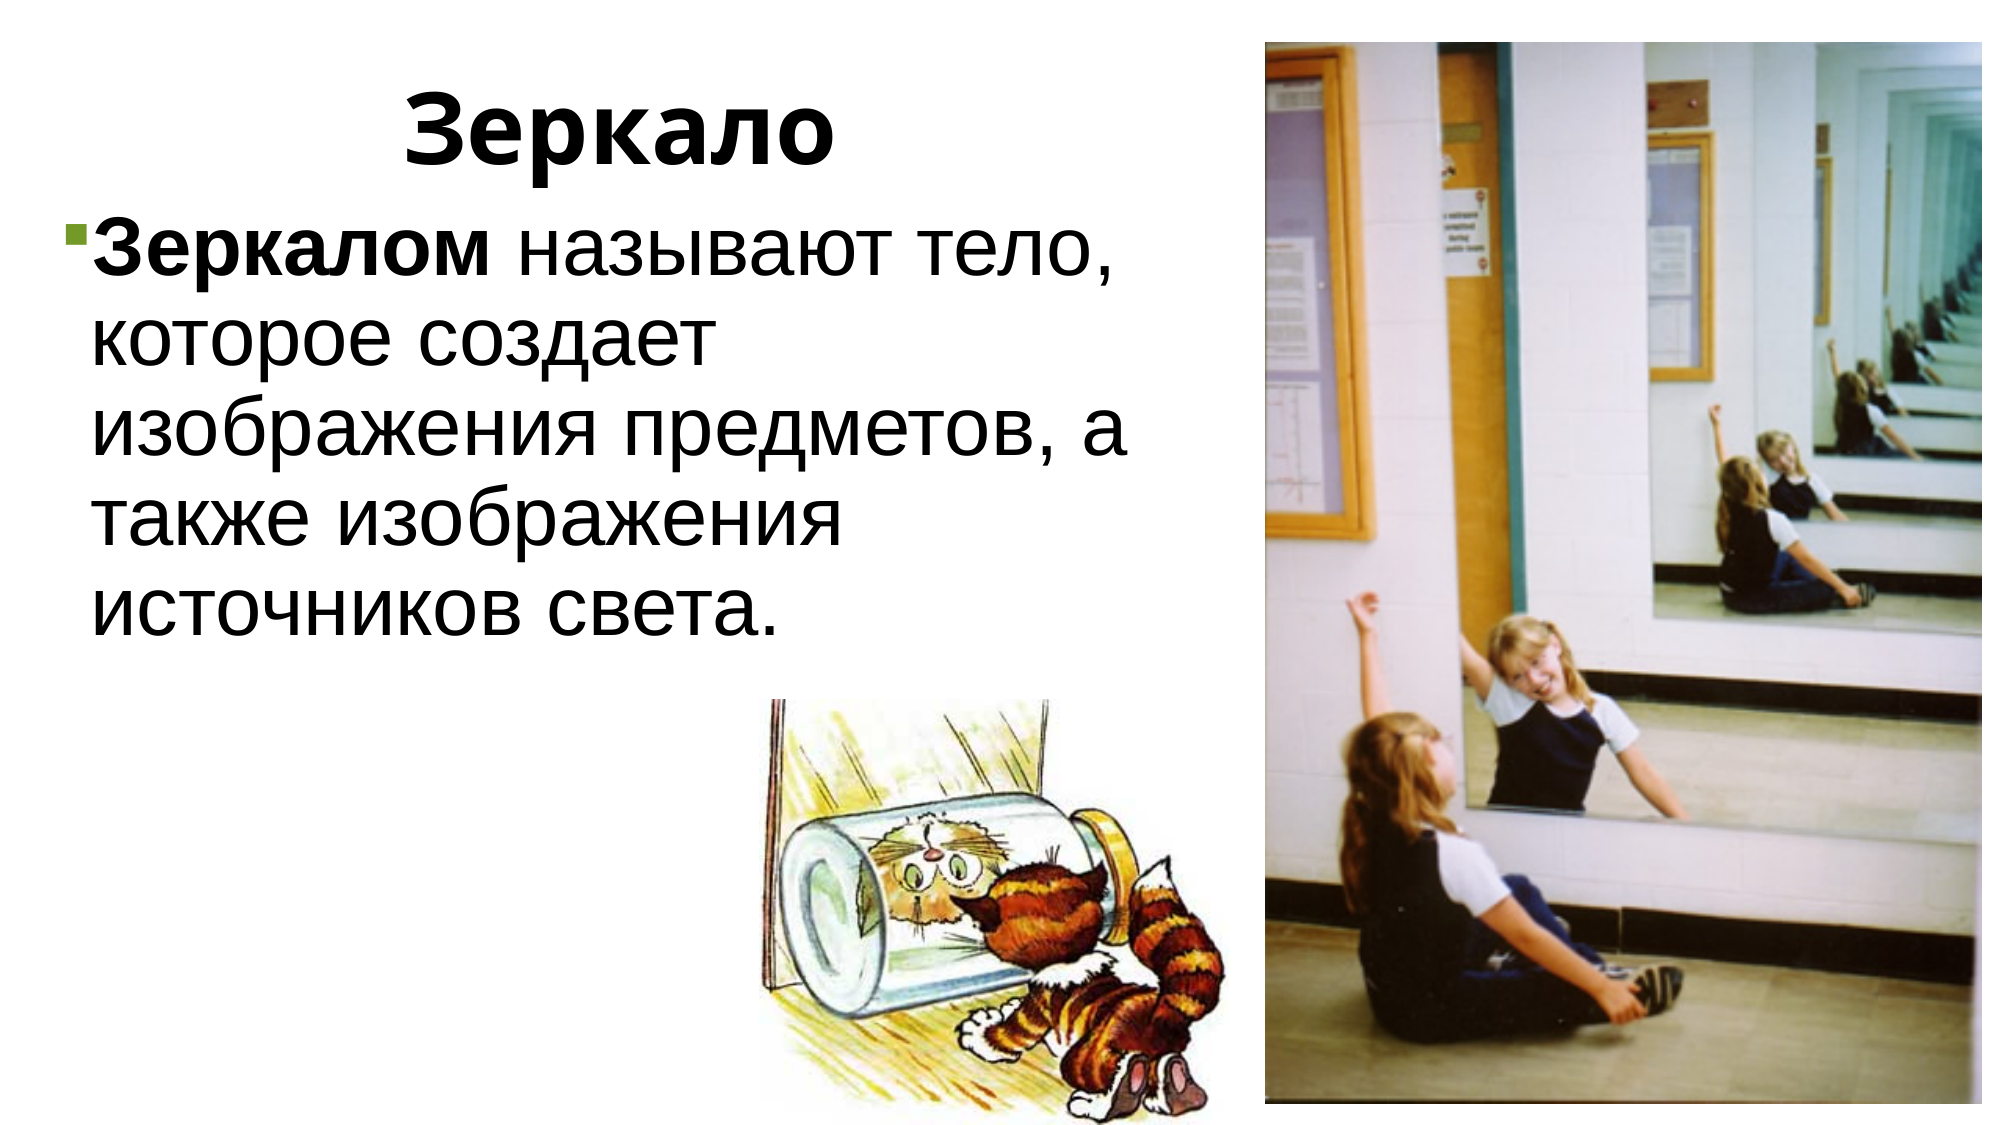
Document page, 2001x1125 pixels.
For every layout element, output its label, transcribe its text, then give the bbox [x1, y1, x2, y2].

picture [1265, 42, 1982, 1104]
title Зеркало [133, 0, 1107, 196]
list Зеркалом называют тело, которое создает изображения предметов, а также изображения источников света. [45, 196, 1186, 920]
picture [759, 699, 1229, 1125]
